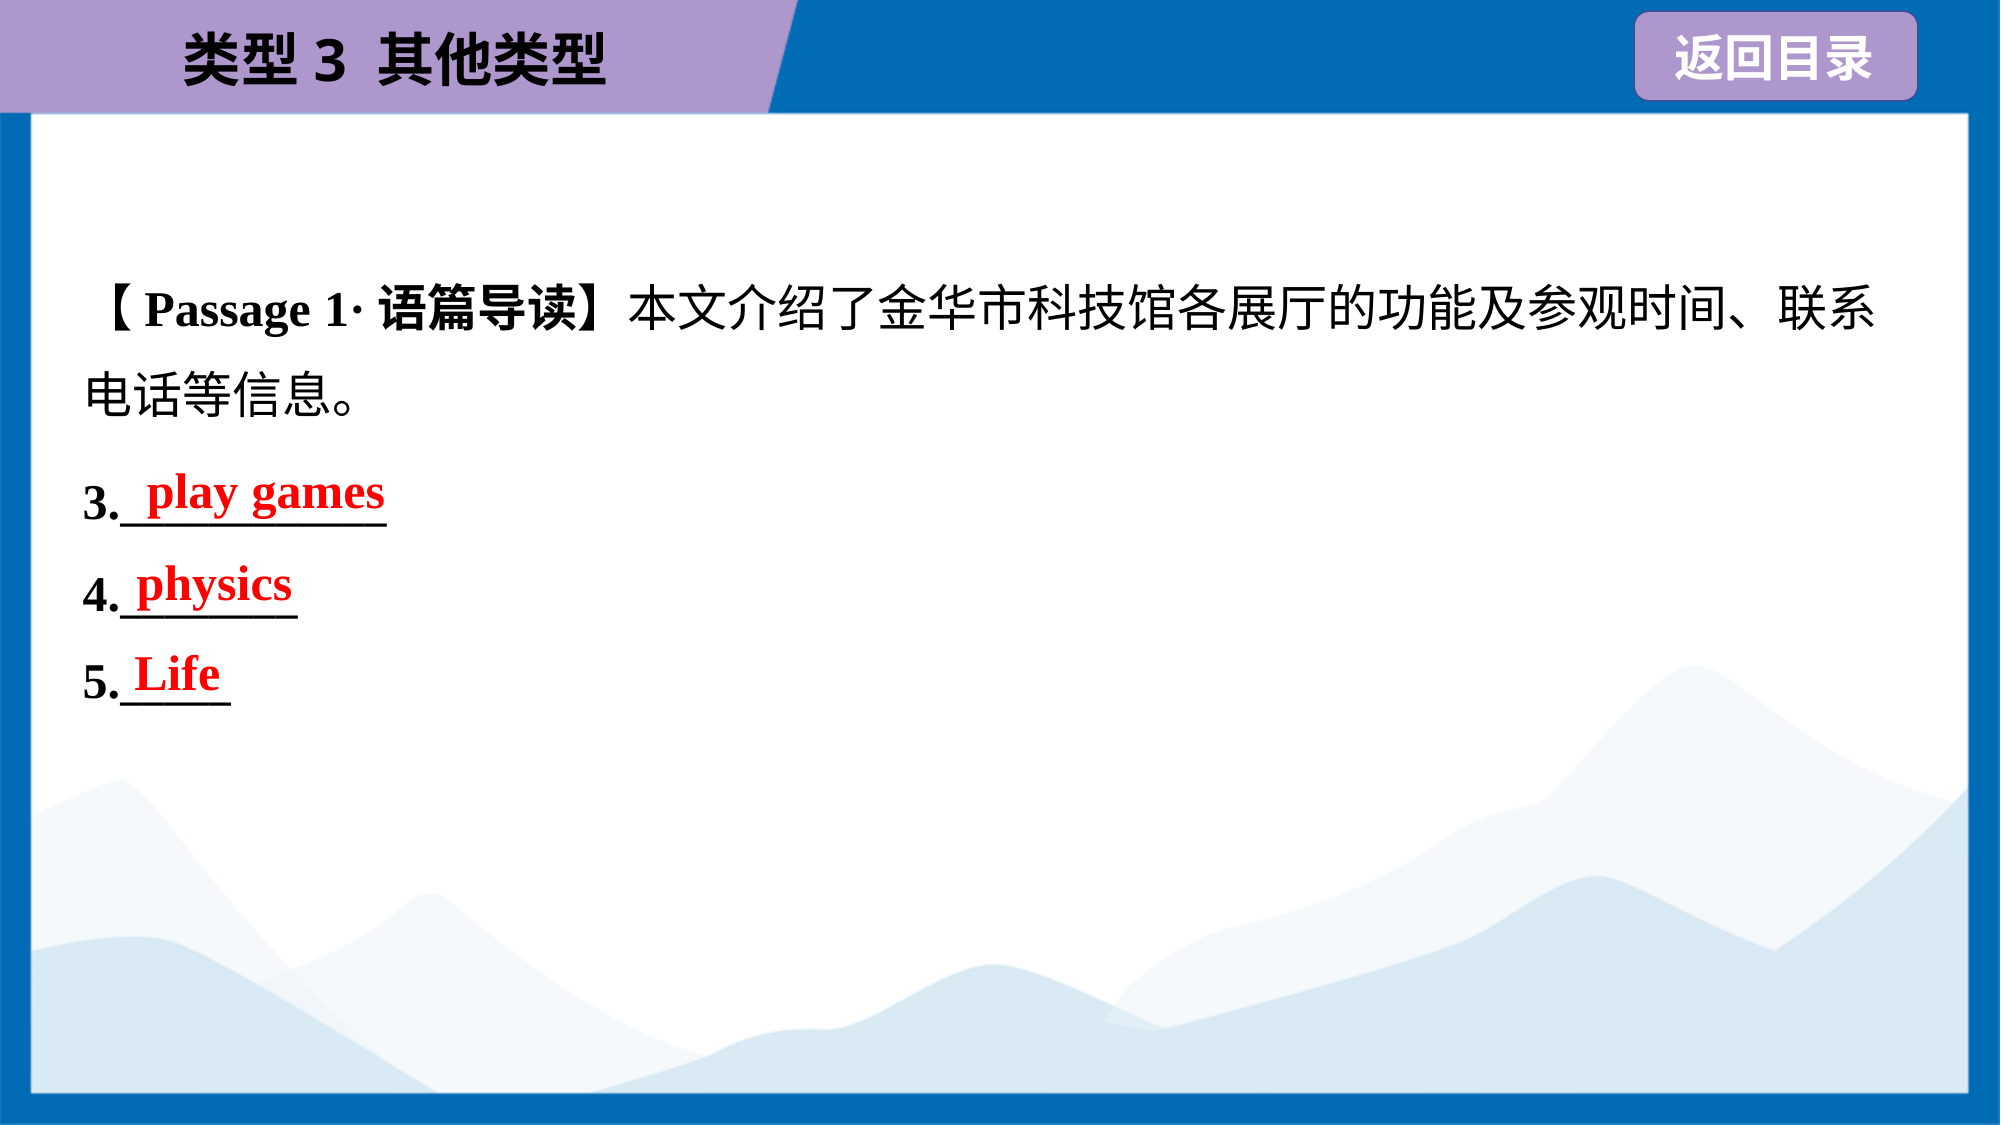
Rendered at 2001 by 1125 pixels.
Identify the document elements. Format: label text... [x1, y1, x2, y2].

text_box play games [122, 431, 410, 510]
text_box 【Passage 1·语篇导读】本文介绍了金华市科技馆各展厅的功能及参观时间、联系 电话等信息。 [82, 244, 1917, 415]
text_box physics [118, 522, 311, 602]
text_box 3.____________ 4.________ 5._____ [82, 438, 1917, 700]
text_box Life [116, 613, 239, 692]
picture [0, 0, 2000, 1125]
